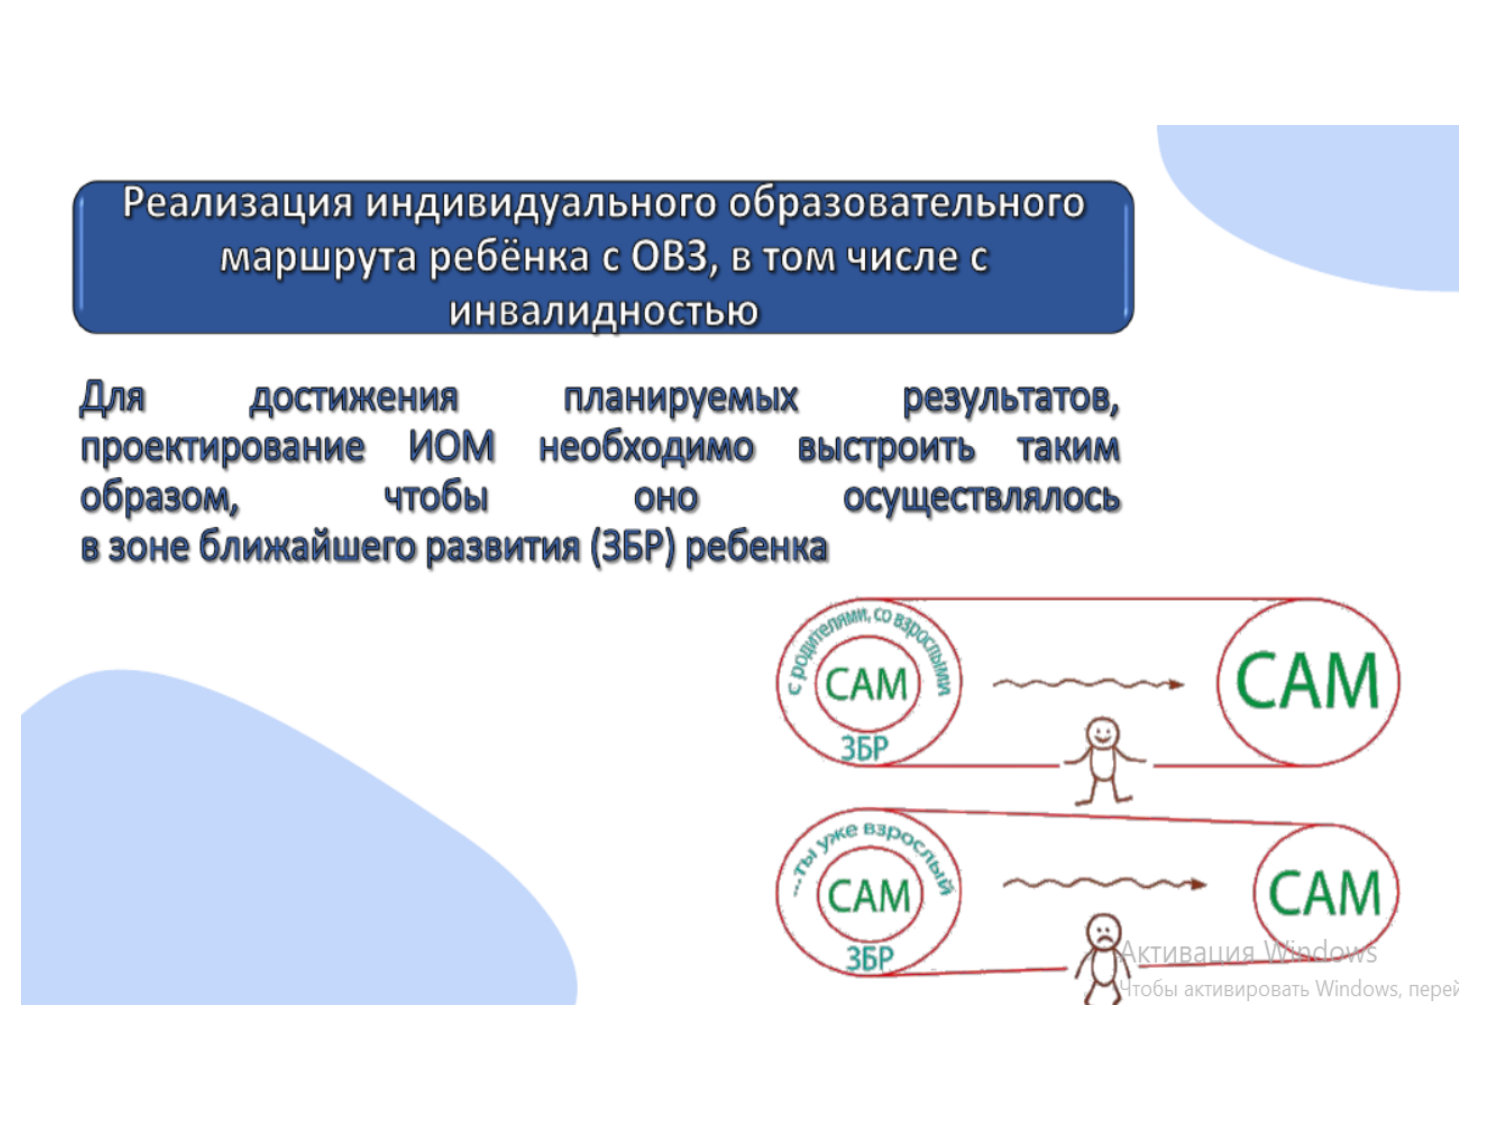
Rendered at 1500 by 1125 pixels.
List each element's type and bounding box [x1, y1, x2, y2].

list [21, 125, 1459, 1006]
